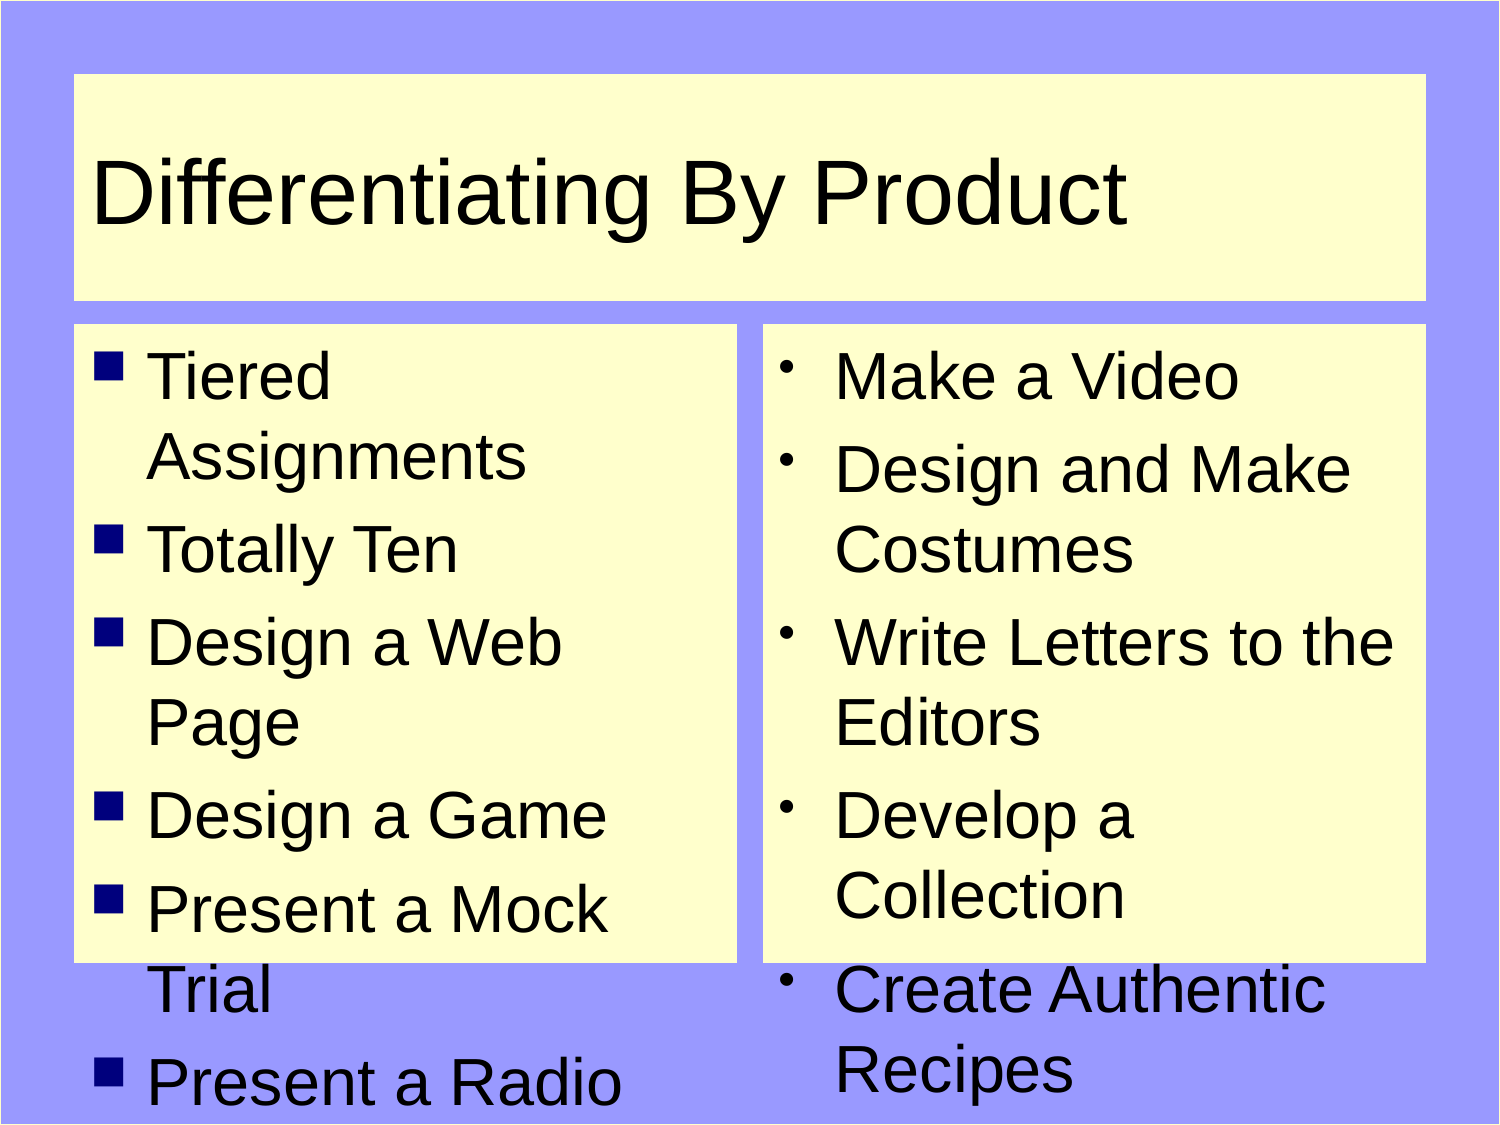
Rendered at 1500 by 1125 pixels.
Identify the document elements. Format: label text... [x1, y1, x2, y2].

list Tiered Assignments Totally Ten Design a Web Page Design a Game Present a Mock Trial Present a Radio Program [74, 324, 737, 963]
list Make a Video Design and Make Costumes Write Letters to the Editors Develop a Collection Create Authentic Recipes [763, 324, 1426, 963]
title Differentiating By Product [74, 74, 1426, 301]
text_box [0, 0, 1500, 1125]
